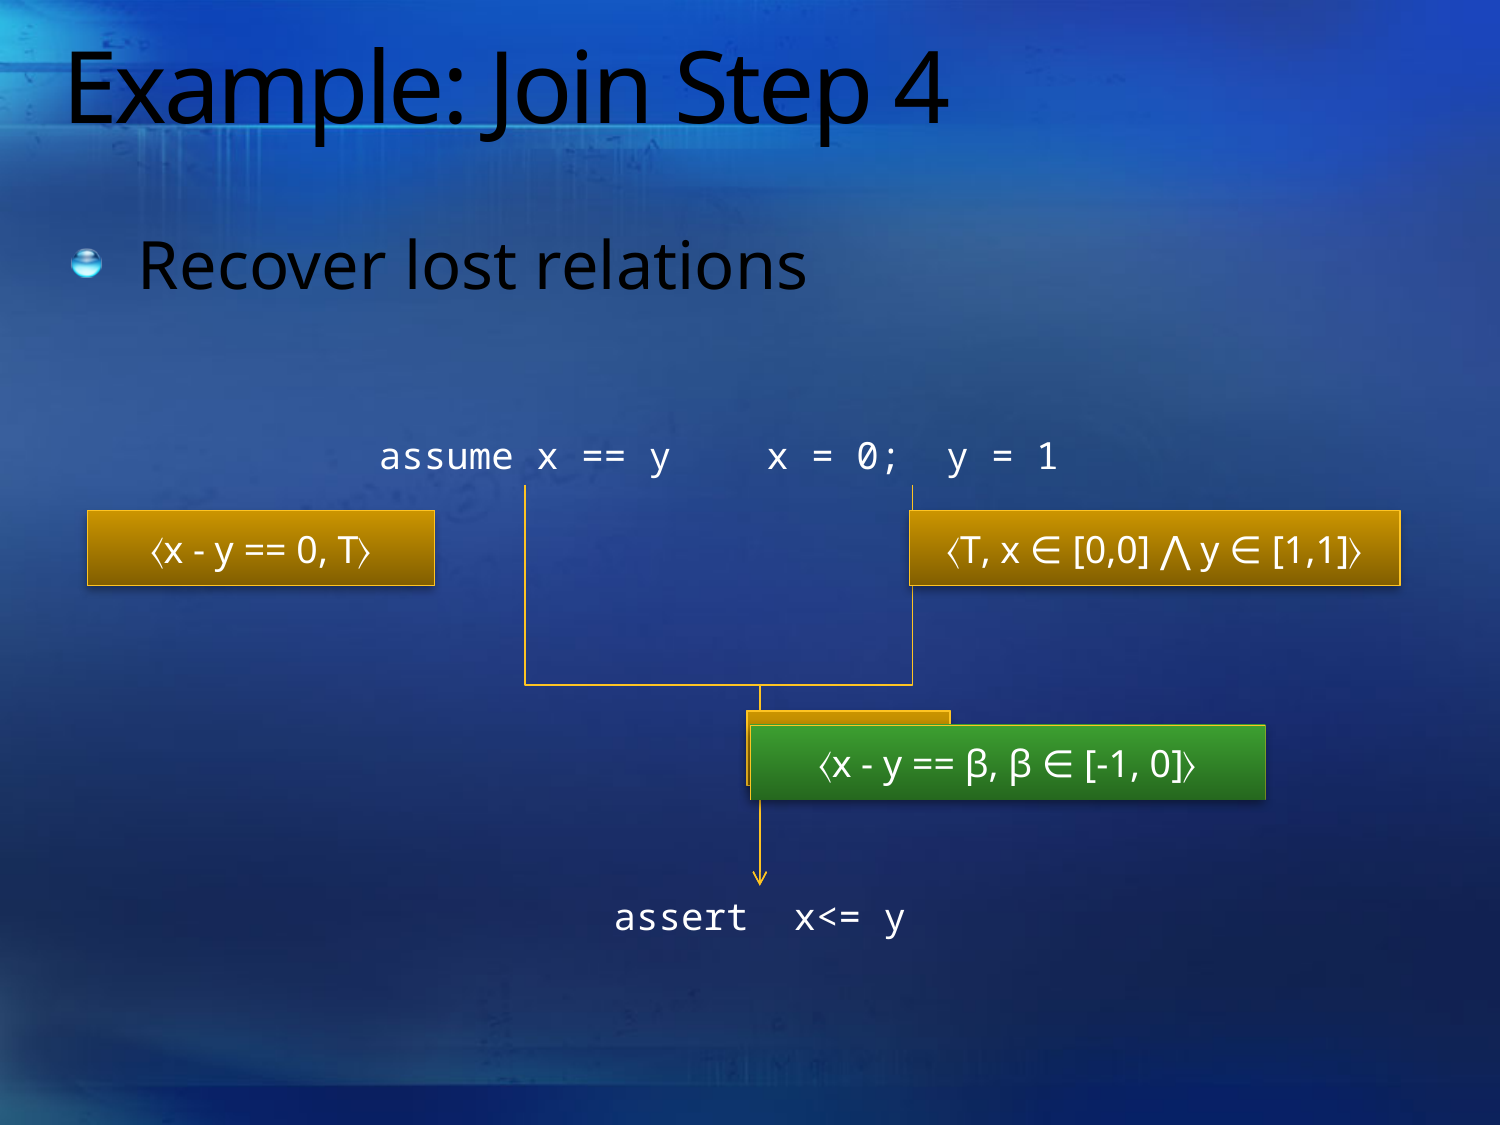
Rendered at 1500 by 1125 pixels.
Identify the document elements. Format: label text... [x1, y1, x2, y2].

text_box assert x<= y [598, 885, 921, 946]
text_box 〈x - y == β, β ∈ [-1, 0]〉 [848, 724, 1266, 800]
text_box 〈T, x ∈ [0,0] ⋀ y ∈ [1,1]〉 [909, 510, 1401, 586]
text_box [635, 608, 1037, 763]
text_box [442, 568, 843, 804]
text_box x = 0; y = 1 [751, 424, 1074, 485]
picture [0, 0, 1500, 1125]
title Example: Join Step 4 [62, 37, 1438, 147]
list Recover lost relations [62, 231, 1438, 595]
text_box assume x == y [364, 424, 687, 485]
text_box 〈x - y == 0, T〉 [87, 510, 435, 586]
